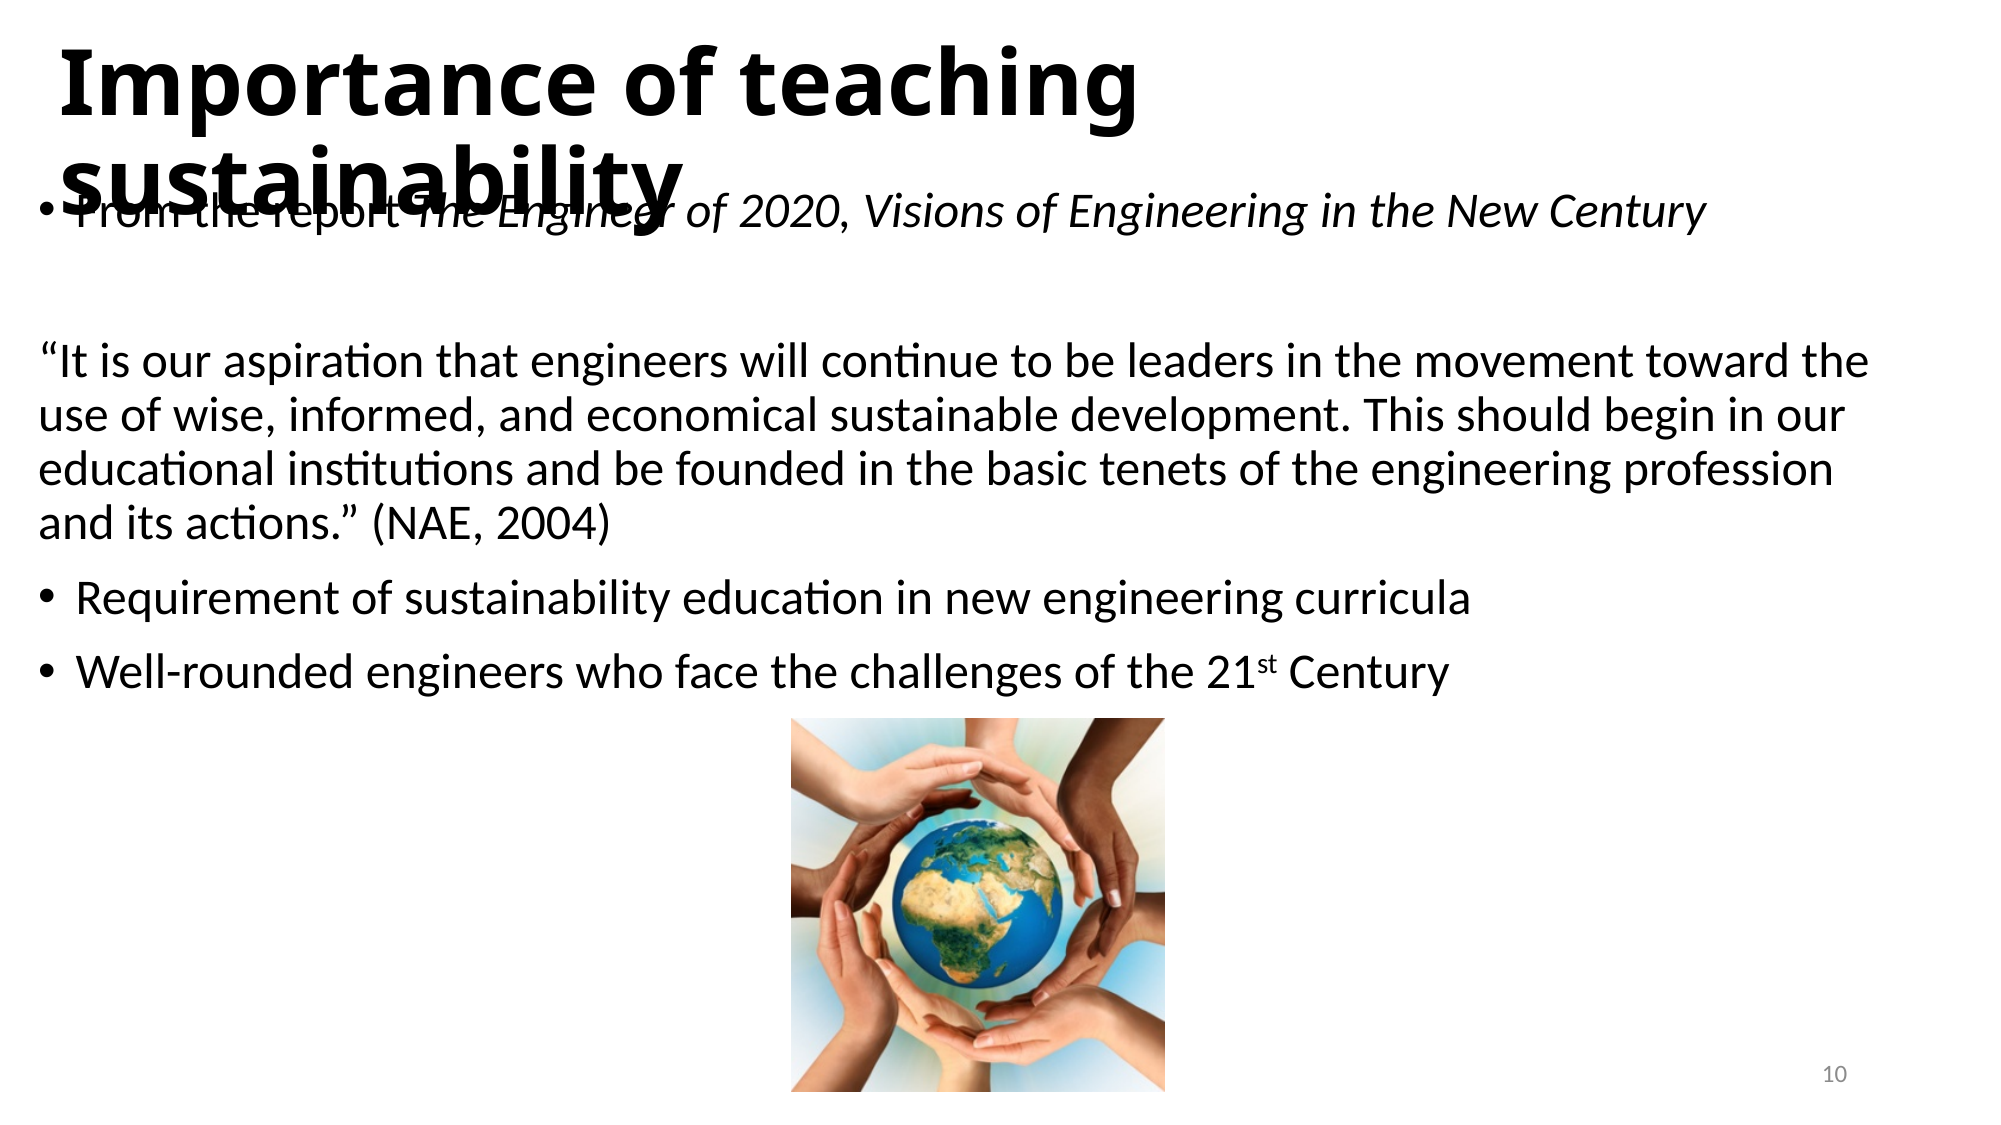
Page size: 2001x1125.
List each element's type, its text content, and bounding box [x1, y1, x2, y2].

slide_number 10 [1412, 1042, 1863, 1103]
picture [791, 718, 1165, 1092]
title Importance of teaching sustainability [44, 26, 1770, 177]
list From the report The Engineer of 2020, Visions of Engineering in the New Century “It is our aspiration that engineers will continue to be leaders in the movement toward the use of wise, informed, and economical sustainable development. This should begin in our educational institutions and be founded in the basic tenets of the engineering profession and its actions.” (NAE, 2004) Requirement of sustainability education in new engineering curricula Well-rounded engineers who face the challenges of the 21st Century [23, 177, 1927, 995]
